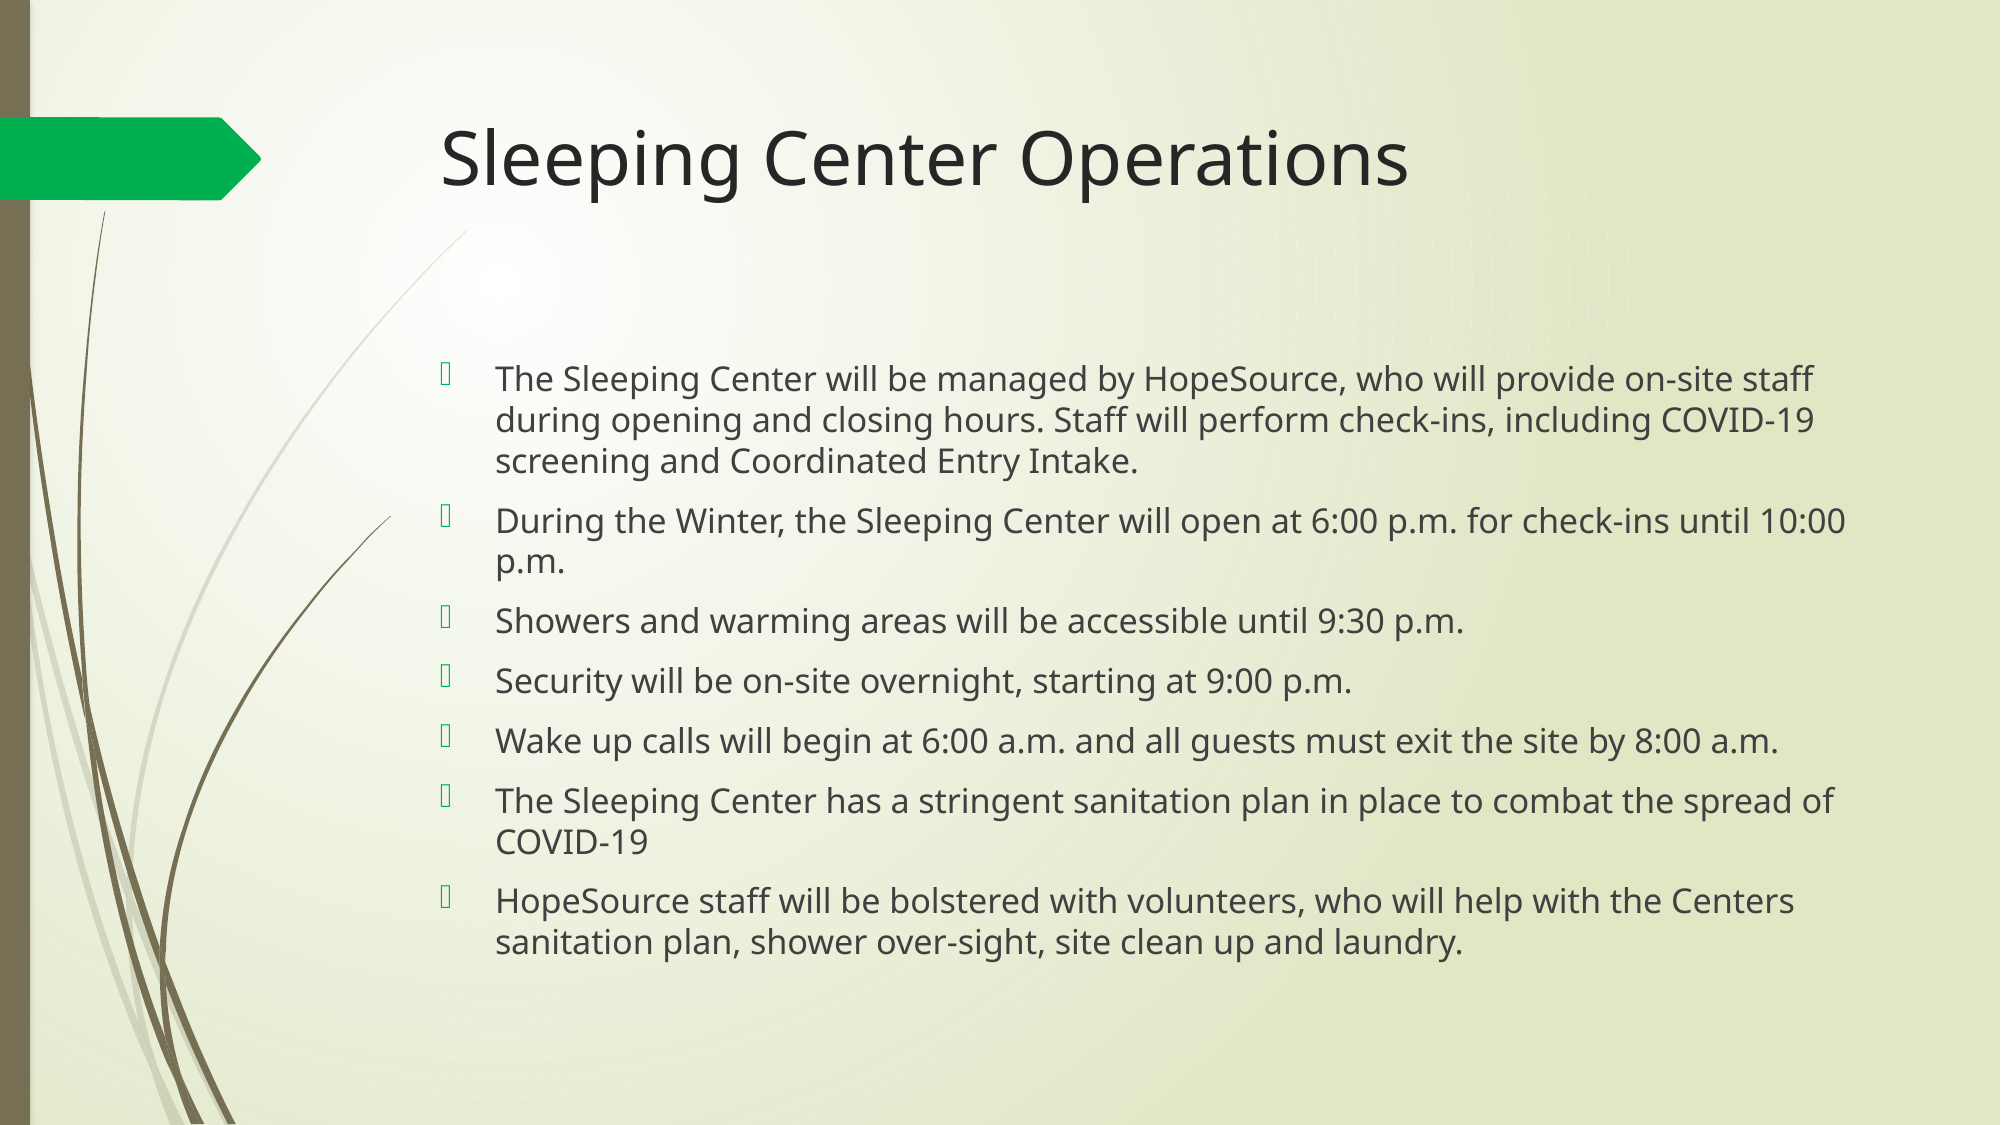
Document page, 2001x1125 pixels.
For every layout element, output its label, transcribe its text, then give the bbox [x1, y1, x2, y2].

title Sleeping Center Operations [425, 102, 1888, 313]
list The Sleeping Center will be managed by HopeSource, who will provide on-site staff during opening and closing hours. Staff will perform check-ins, including COVID-19 screening and Coordinated Entry Intake. During the Winter, the Sleeping Center will open at 6:00 p.m. for check-ins until 10:00 p.m. Showers and warming areas will be accessible until 9:30 p.m. Security will be on-site overnight, starting at 9:00 p.m. Wake up calls will begin at 6:00 a.m. and all guests must exit the site by 8:00 a.m. The Sleeping Center has a stringent sanitation plan in place to combat the spread of COVID-19 HopeSource staff will be bolstered with volunteers, who will help with the Centers sanitation plan, shower over-sight, site clean up and laundry. [424, 350, 1888, 970]
